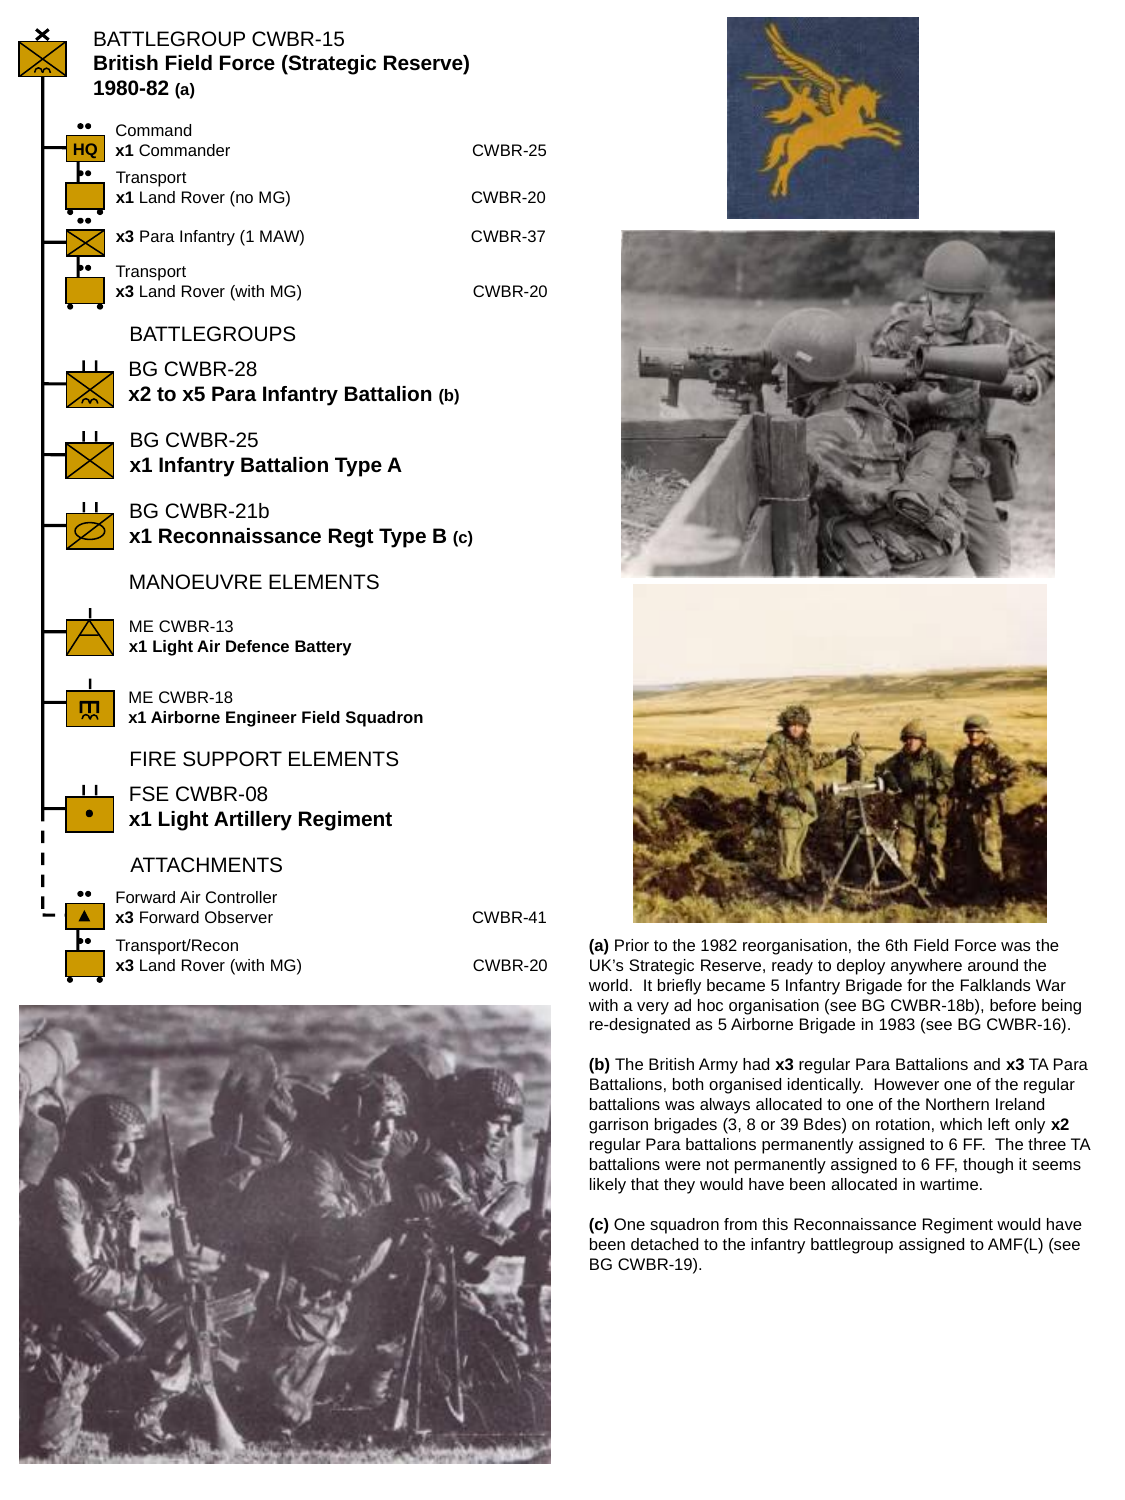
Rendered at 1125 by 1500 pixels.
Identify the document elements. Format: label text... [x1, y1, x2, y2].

text_box FIRE SUPPORT ELEMENTS [114, 737, 414, 778]
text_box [66, 442, 114, 479]
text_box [66, 372, 114, 408]
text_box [66, 619, 114, 656]
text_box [18, 41, 67, 77]
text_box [66, 513, 114, 550]
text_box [65, 950, 104, 983]
text_box ME CWBR-18 x1 Airborne Engineer Field Squadron [113, 679, 440, 734]
text_box MANOEUVRE ELEMENTS [114, 560, 395, 601]
text_box Command x1 Commander CWBR-25 [100, 112, 563, 167]
text_box Transport x1 Land Rover (no MG) CWBR-20 [100, 159, 562, 214]
text_box BATTLEGROUPS [114, 312, 312, 348]
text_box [77, 938, 91, 944]
text_box BG CWBR-21b x1 Reconnaissance Regt Type B (c) [114, 490, 489, 555]
picture [633, 584, 1047, 923]
text_box Transport/Recon x3 Land Rover (with MG) CWBR-20 [100, 927, 564, 982]
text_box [36, 29, 49, 40]
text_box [66, 135, 105, 162]
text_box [83, 431, 97, 442]
text_box BATTLEGROUP CWBR-15 British Field Force (Strategic Reserve) 1980-82 (a) [78, 17, 486, 108]
picture [18, 1005, 551, 1464]
text_box (a) Prior to the 1982 reorganisation, the 6th Field Force was the UK’s Strategic Reserve, ready to deploy anywhere around the world. It briefly became 5 Infantry Brigade for the Falklands War with a very ad hoc organisation (see BG CWBR-18b), before being re-designated as 5 Airborne Brigade in 1983 (see BG CWBR-16). (b) The British Army had x3 regular Para Battalions and x3 TA Para Battalions, both organised identically. However one of the regular battalions was always allocated to one of the Northern Ireland garrison brigades (3, 8 or 39 Bdes) on rotation, which left only x2 regular Para battalions permanently assigned to 6 FF. The three TA battalions were not permanently assigned to 6 FF, though it seems likely that they would have been allocated in wartime. (c) One squadron from this Reconnaissance Regiment would have been detached to the infantry battlegroup assigned to AMF(L) (see BG CWBR-19). [574, 927, 1106, 1282]
picture [727, 17, 919, 219]
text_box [78, 171, 91, 176]
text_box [78, 123, 91, 129]
text_box FSE CWBR-08 x1 Light Artillery Regiment [114, 773, 408, 839]
text_box ATTACHMENTS [115, 844, 298, 885]
text_box ME CWBR-13 x1 Light Air Defence Battery [114, 608, 367, 663]
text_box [66, 796, 114, 833]
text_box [78, 218, 91, 223]
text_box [66, 690, 114, 727]
text_box x3 Para Infantry (1 MAW) CWBR-37 [101, 218, 562, 254]
text_box BG CWBR-25 x1 Infantry Battalion Type A [114, 419, 418, 484]
picture [621, 230, 1055, 578]
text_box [78, 891, 91, 897]
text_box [66, 183, 105, 215]
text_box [83, 360, 97, 371]
text_box Forward Air Controller x3 Forward Observer CWBR-41 [100, 879, 563, 935]
text_box BG CWBR-28 x2 to x5 Para Infantry Battalion (b) [113, 348, 475, 414]
text_box Transport x3 Land Rover (with MG) CWBR-20 [100, 253, 564, 309]
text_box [66, 903, 105, 930]
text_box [83, 784, 97, 796]
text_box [78, 265, 91, 271]
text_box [83, 501, 97, 513]
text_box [66, 230, 105, 256]
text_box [66, 277, 105, 309]
